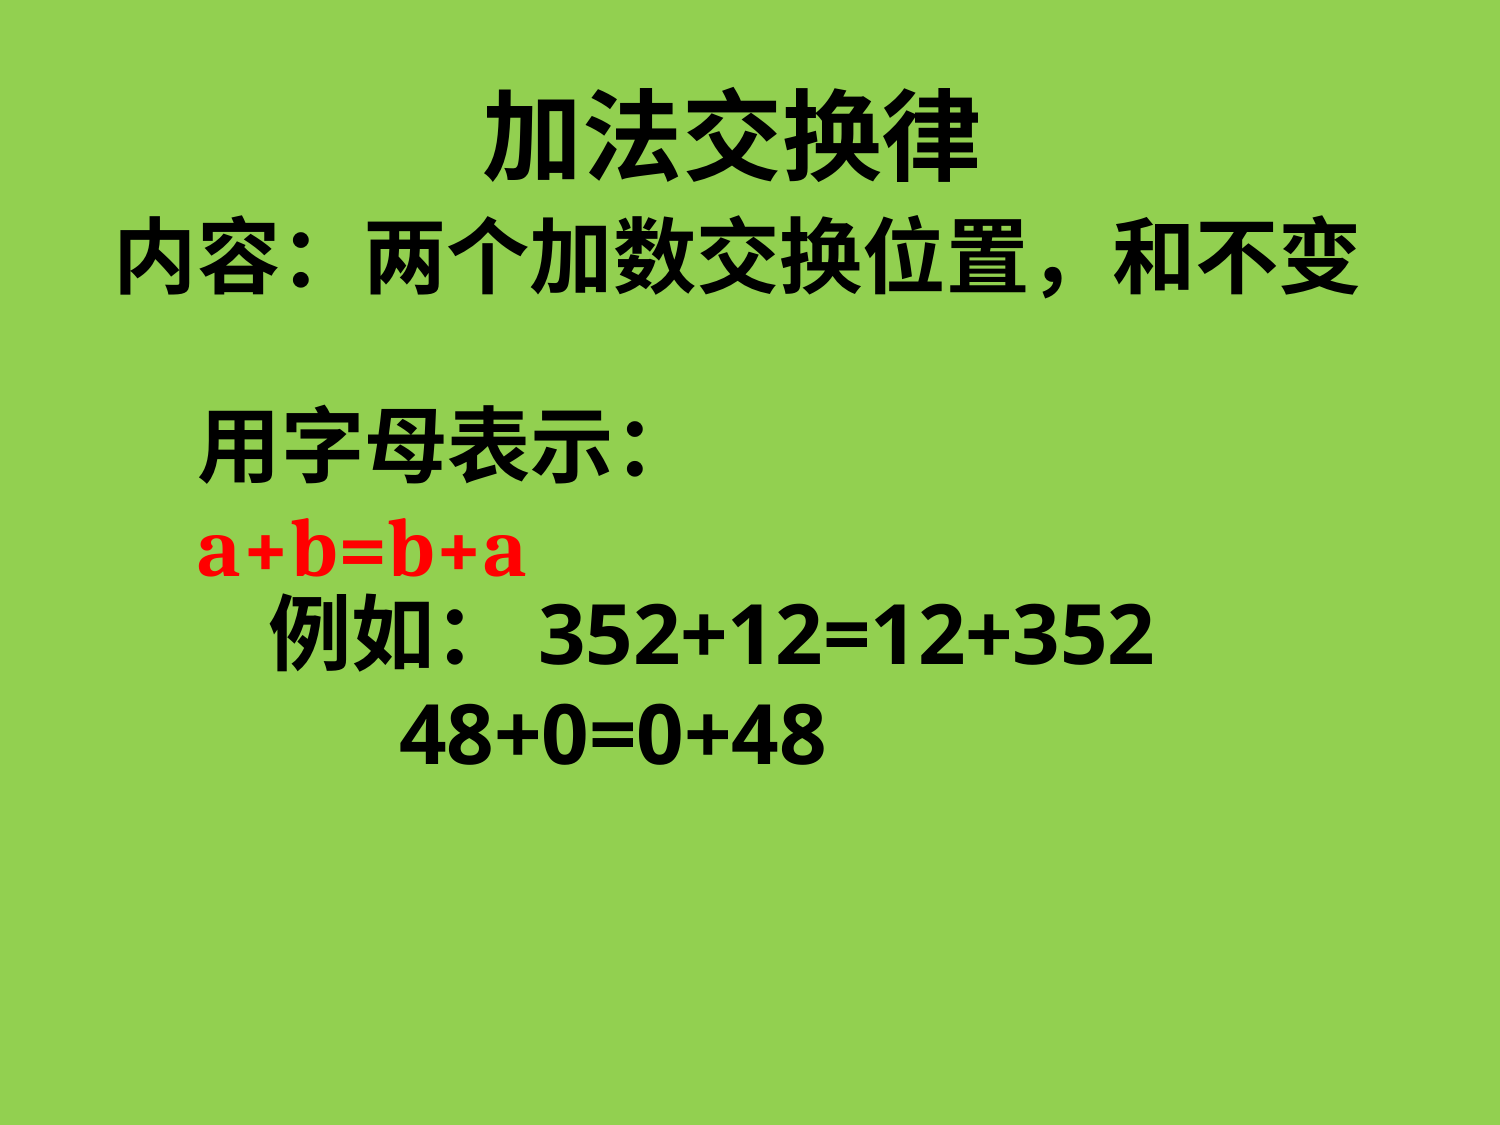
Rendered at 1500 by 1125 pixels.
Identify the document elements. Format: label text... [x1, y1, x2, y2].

text_box 内容：两个加数交换位置，和不变 [64, 196, 1412, 312]
text_box 用字母表示：a+b=b+a [183, 385, 1057, 574]
text_box 例如：352+12=12+352 48+0=0+48 [253, 574, 1187, 789]
text_box 加法交换律 [442, 66, 1022, 196]
text_box [142, 564, 892, 625]
